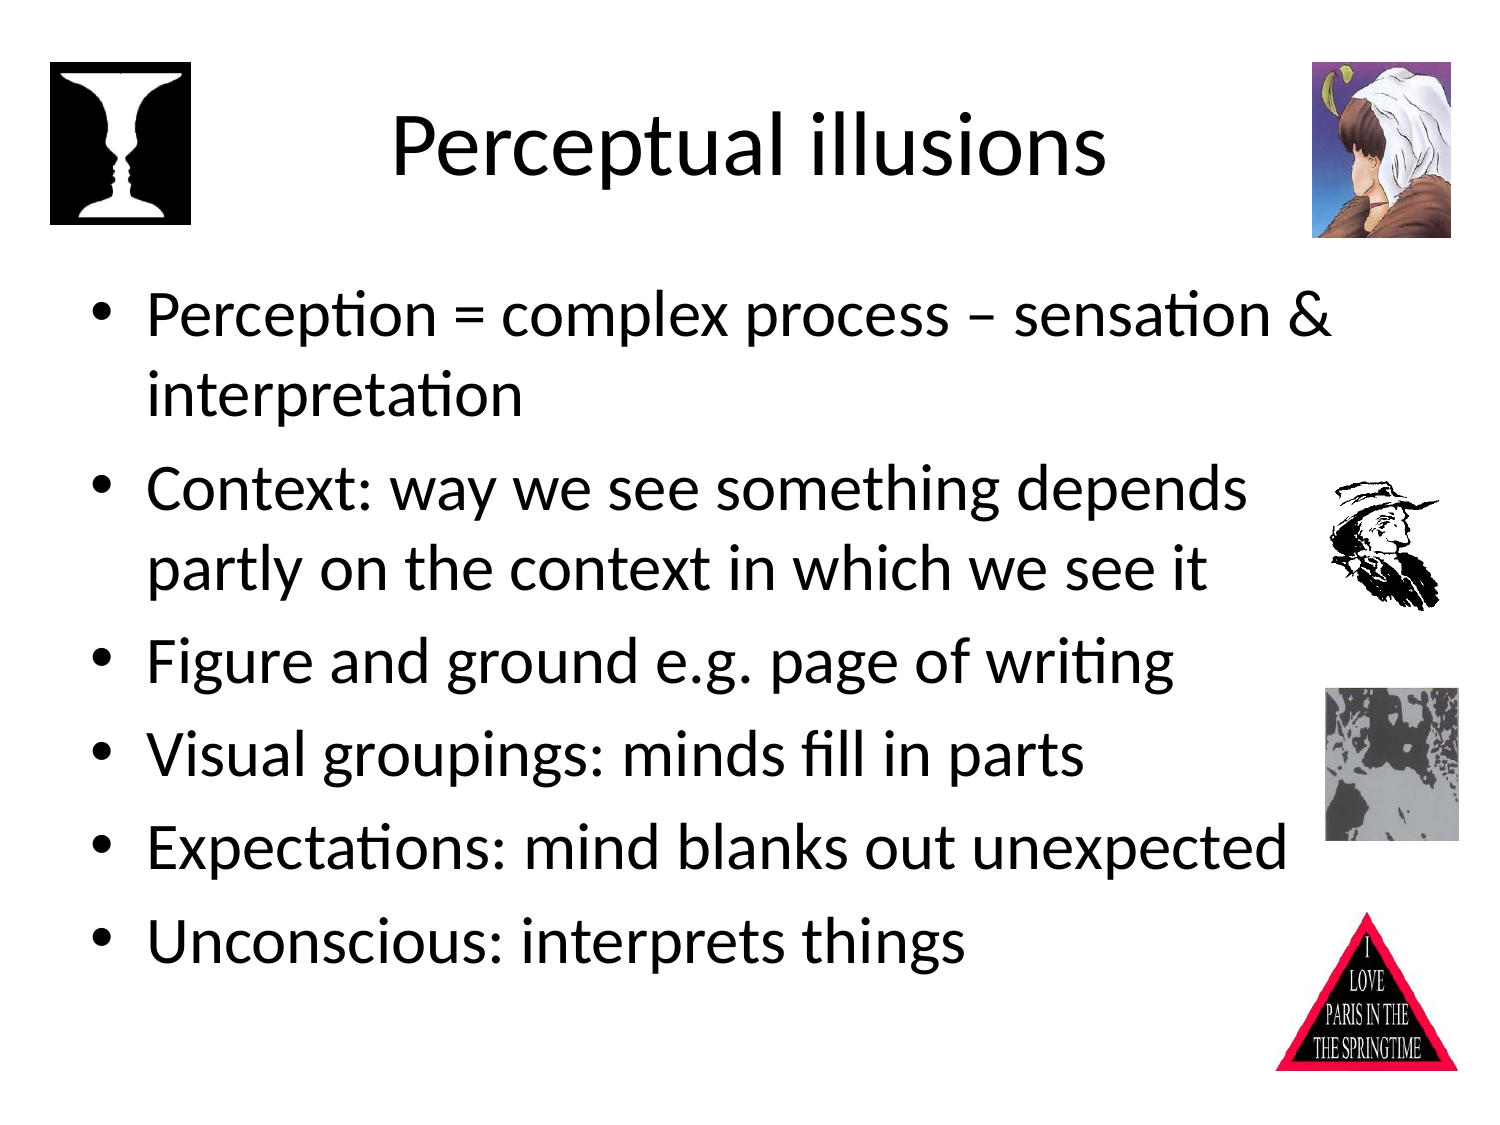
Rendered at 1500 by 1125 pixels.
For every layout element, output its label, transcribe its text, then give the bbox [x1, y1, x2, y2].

picture [1312, 62, 1451, 238]
picture [1312, 474, 1456, 613]
picture [1324, 687, 1459, 841]
list Perception = complex process – sensation & interpretation Context: way we see something depends partly on the context in which we see it Figure and ground e.g. page of writing Visual groupings: minds fill in parts Expectations: mind blanks out unexpected Unconscious: interprets things [75, 262, 1425, 1005]
picture [49, 62, 191, 226]
title Perceptual illusions [75, 45, 1425, 233]
picture [1274, 912, 1458, 1071]
